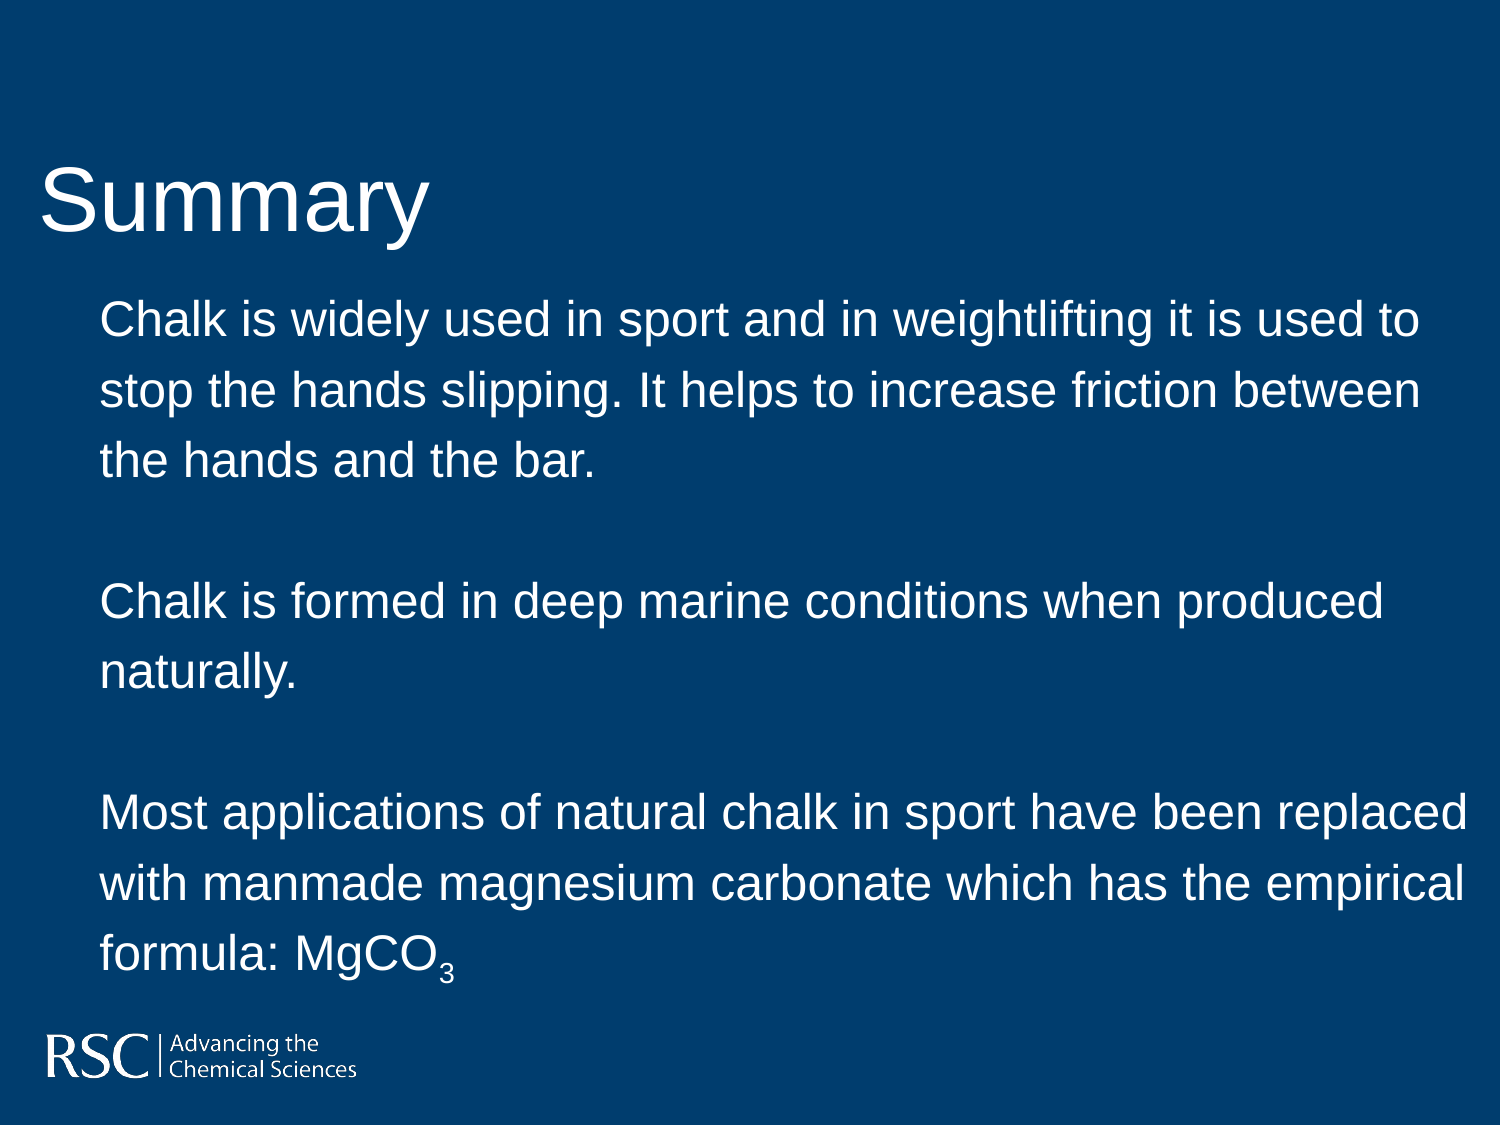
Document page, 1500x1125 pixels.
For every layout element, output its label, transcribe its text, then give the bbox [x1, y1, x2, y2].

picture [42, 1028, 362, 1082]
text_box Summary [23, 153, 558, 257]
text_box Chalk is widely used in sport and in weightlifting it is used to stop the hands slipping. It helps to increase friction between the hands and the bar. Chalk is formed in deep marine conditions when produced naturally. Most applications of natural chalk in sport have been replaced with manmade magnesium carbonate which has the empirical formula: MgCO3 [84, 199, 1500, 1011]
